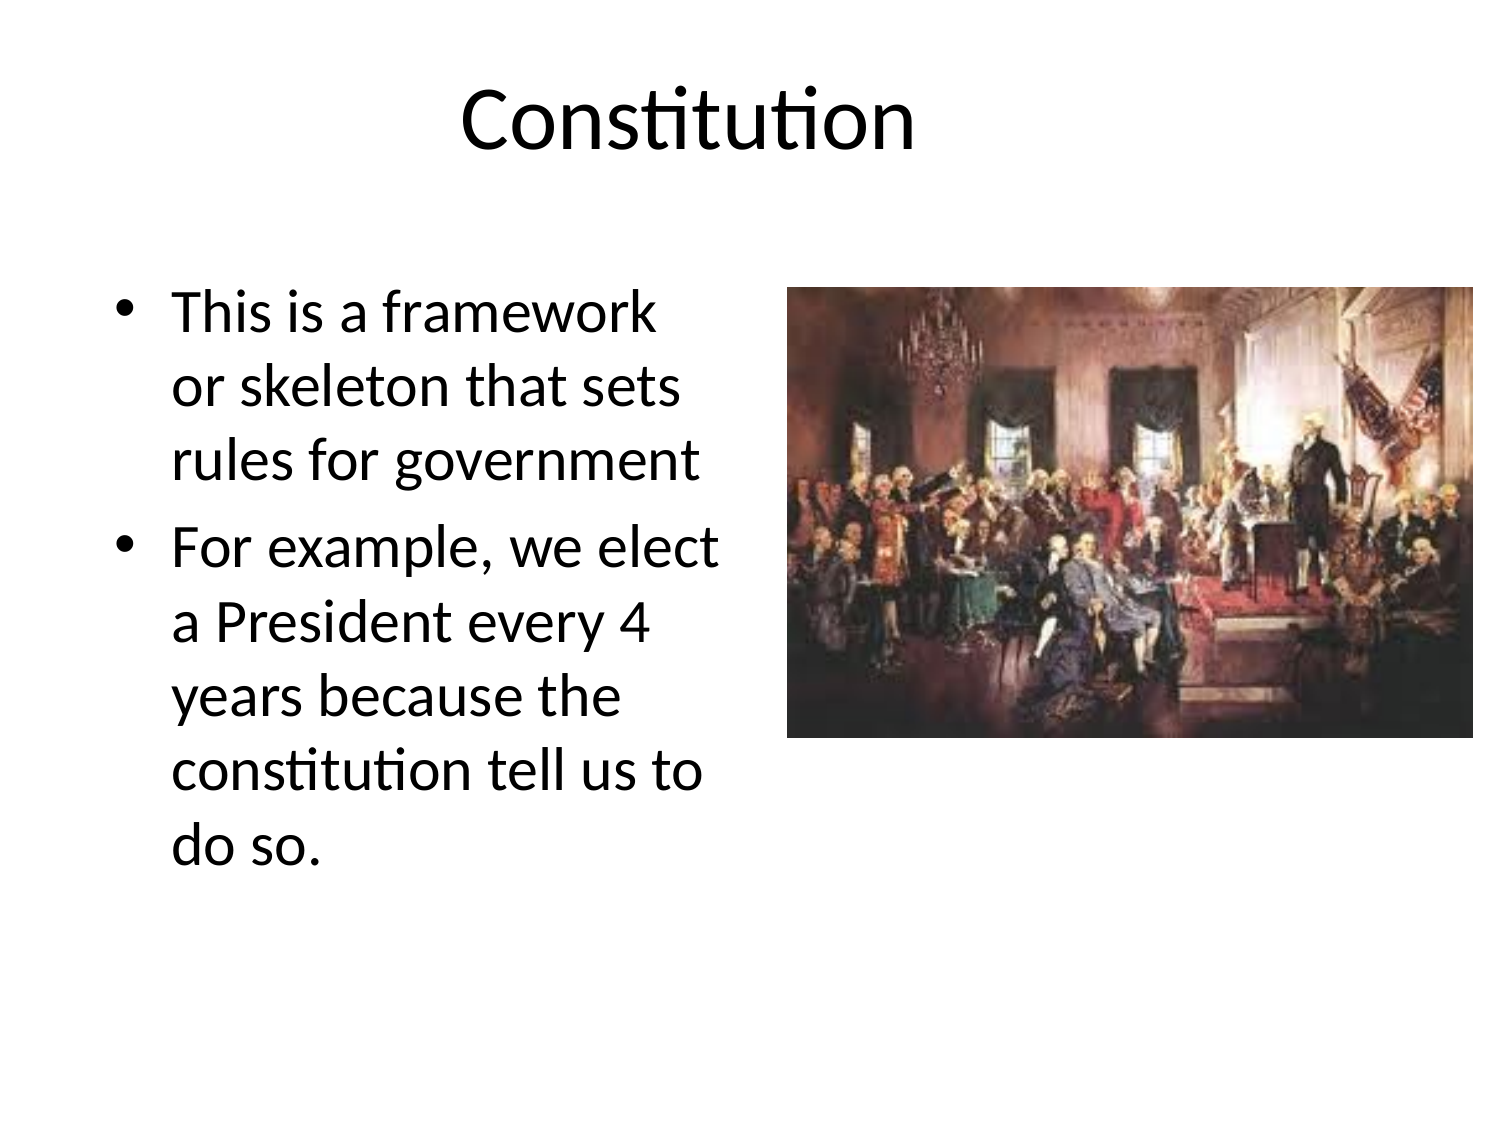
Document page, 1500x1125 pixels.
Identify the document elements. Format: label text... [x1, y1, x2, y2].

title Constitution [32, 37, 1347, 188]
picture [787, 287, 1473, 738]
list This is a framework or skeleton that sets rules for government For example, we elect a President every 4 years because the constitution tell us to do so. [99, 262, 738, 988]
